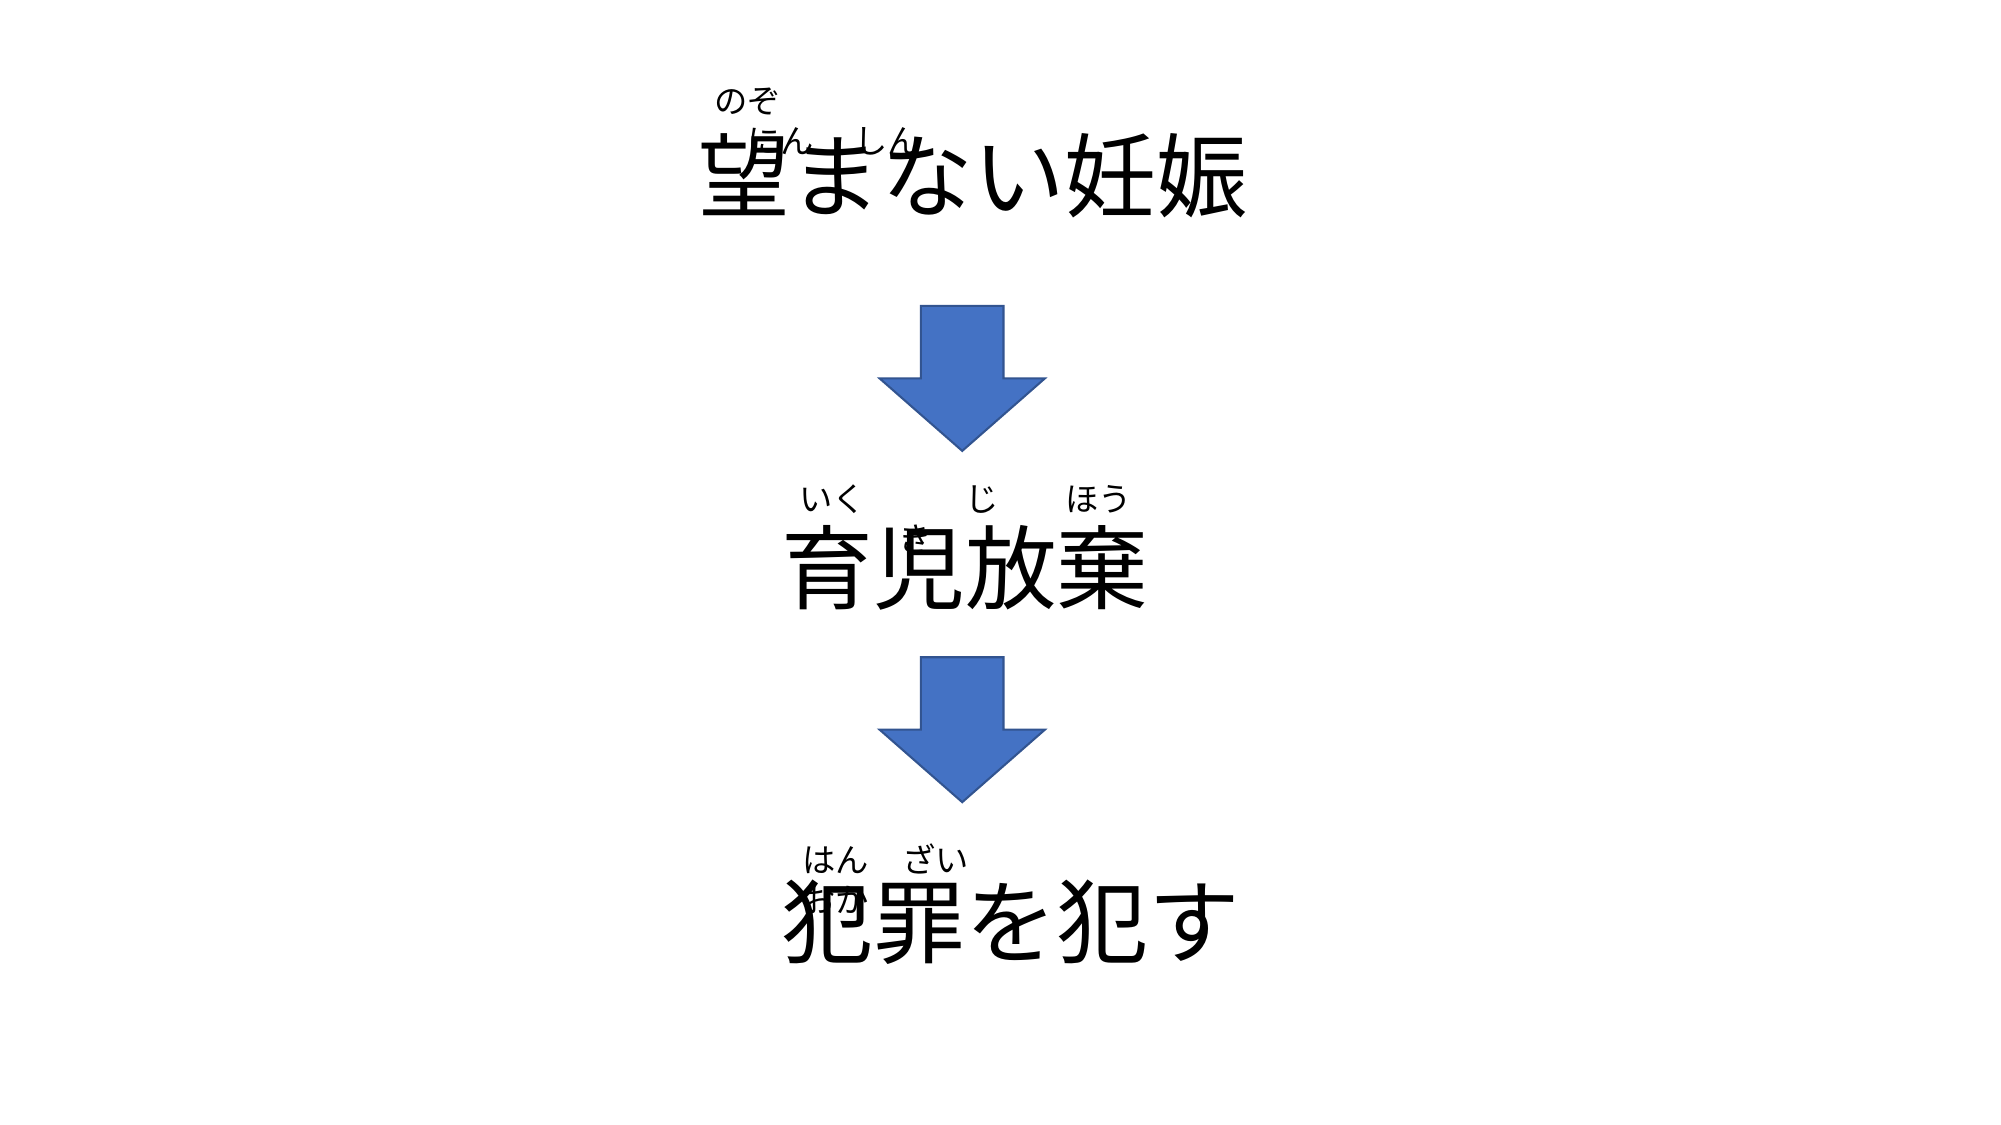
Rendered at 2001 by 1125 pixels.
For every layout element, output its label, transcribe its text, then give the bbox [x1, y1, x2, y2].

text_box いく じ ほう き [784, 470, 1176, 566]
text_box 望まない妊娠 [683, 110, 1317, 236]
text_box 育児放棄 [767, 503, 1401, 629]
text_box 犯罪を犯す [767, 857, 1401, 982]
text_box のぞ にん しん [699, 73, 1291, 168]
text_box [876, 656, 1048, 804]
text_box はん ざい おか [788, 832, 1198, 927]
text_box [876, 304, 1048, 453]
